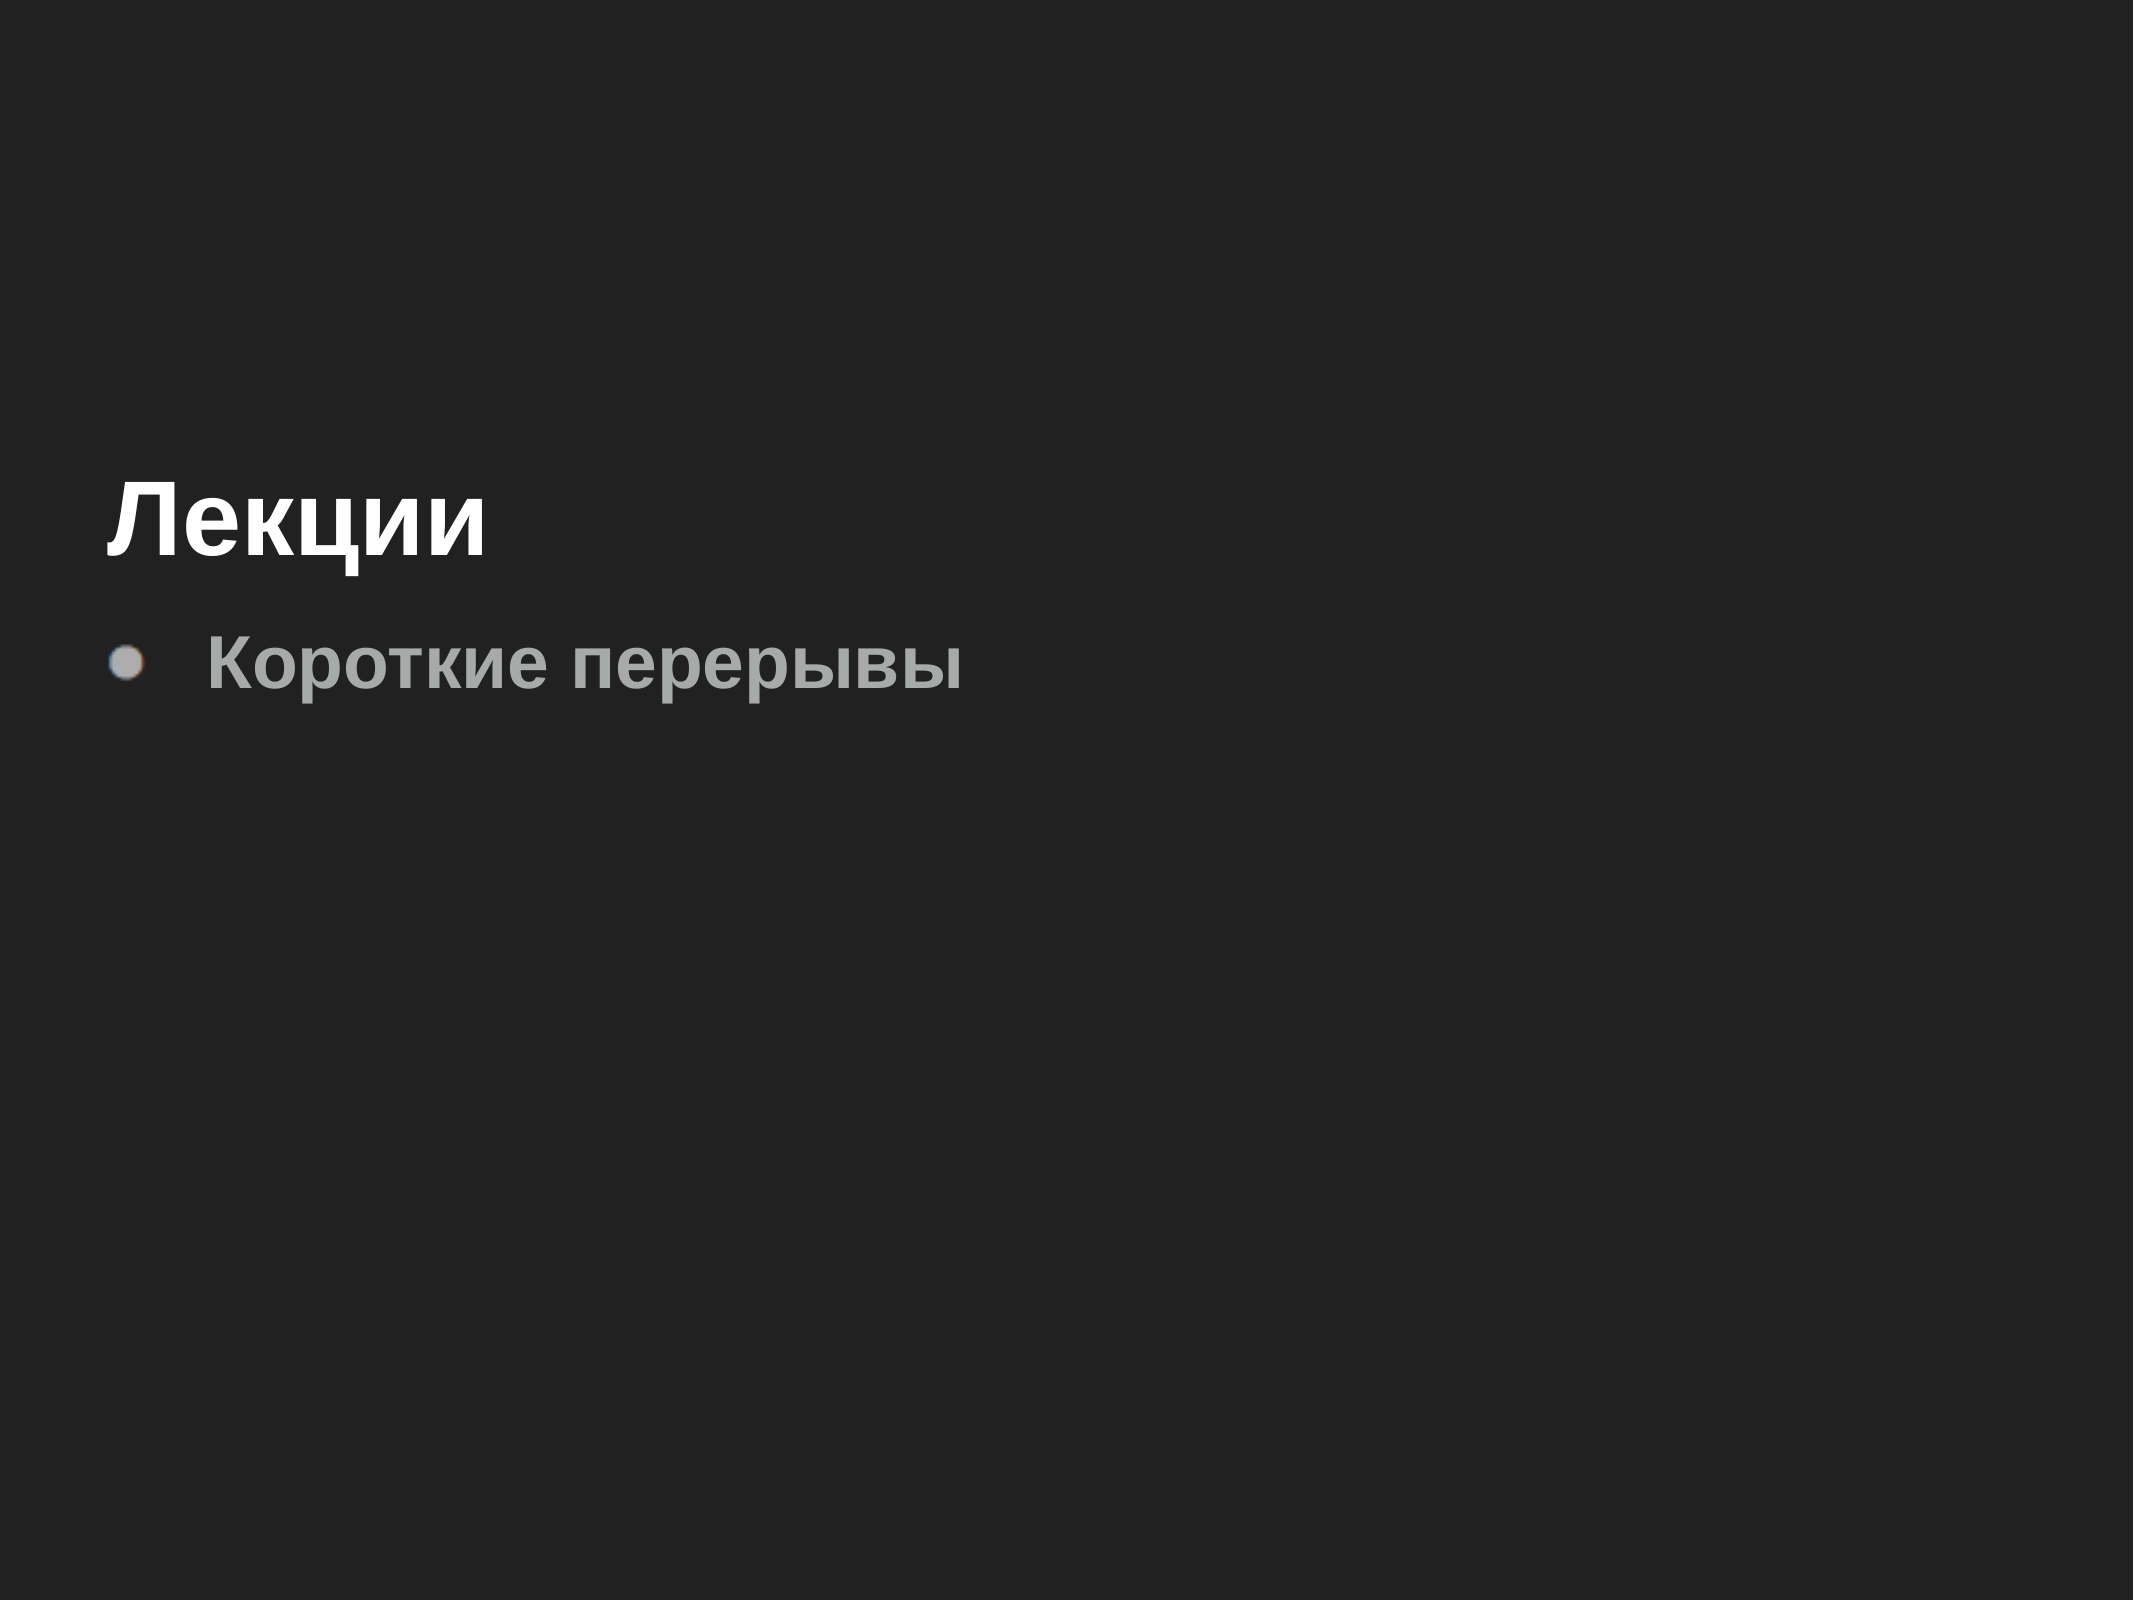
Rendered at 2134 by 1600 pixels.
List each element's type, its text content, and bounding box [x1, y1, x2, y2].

text_box Короткие перерывы [197, 605, 973, 712]
picture [9, 606, 182, 725]
text_box Лекции [99, 440, 499, 585]
